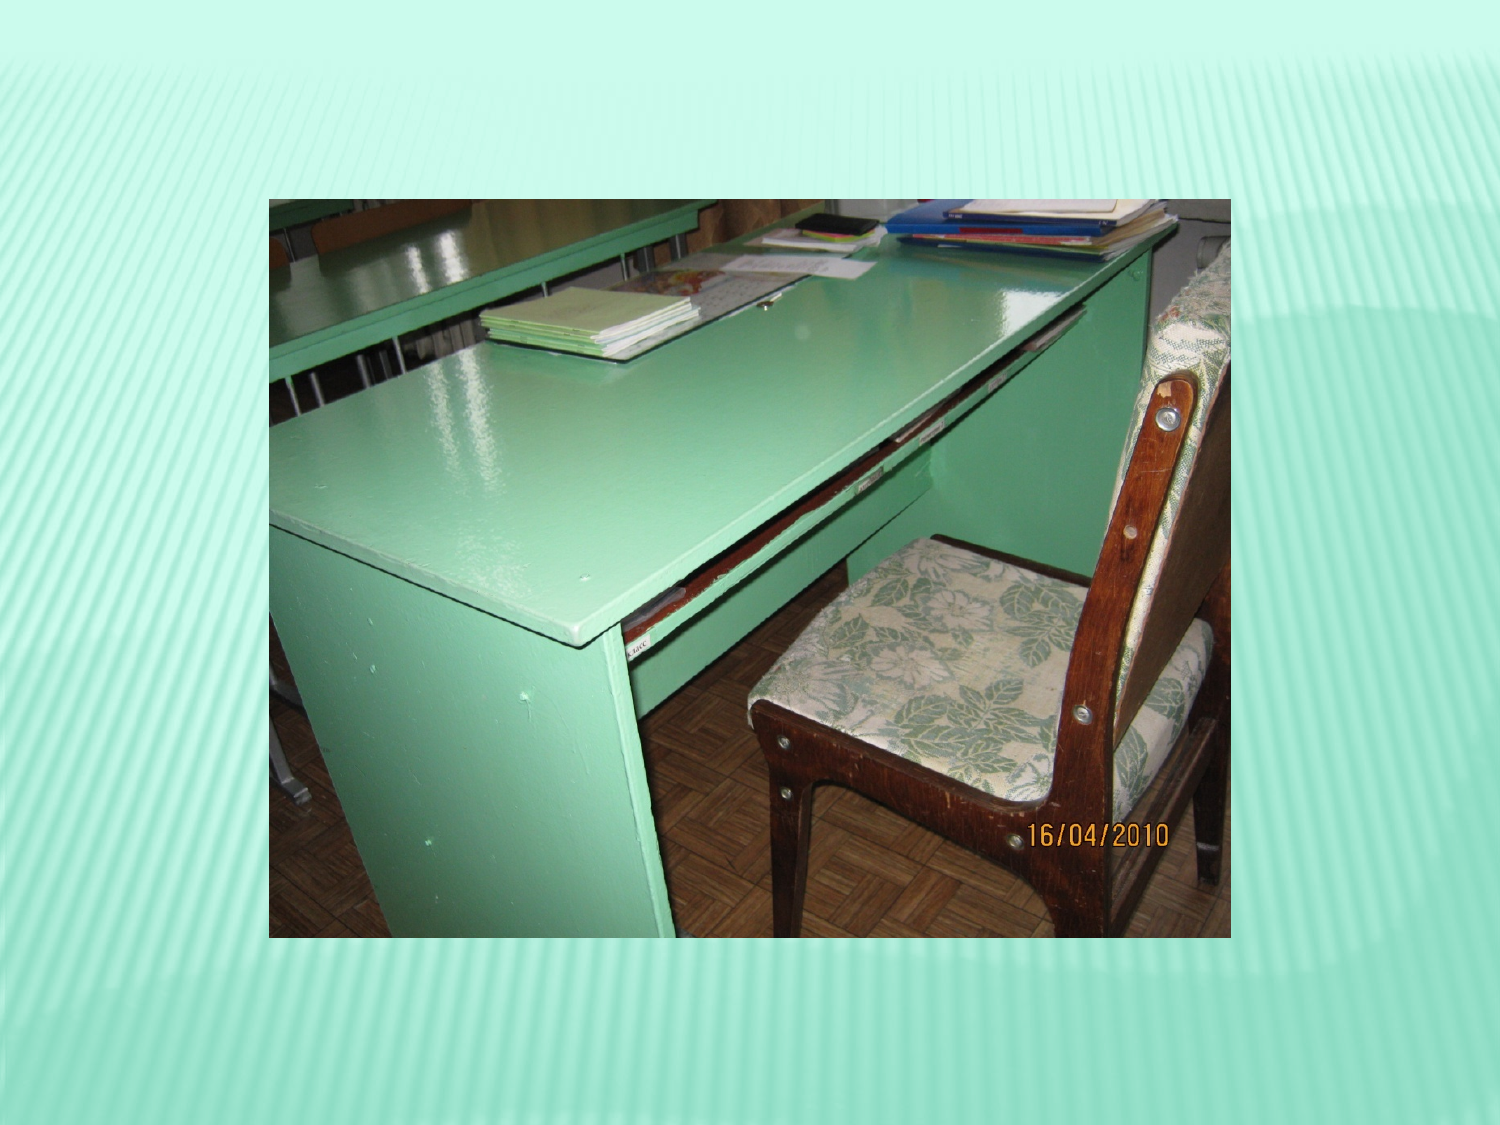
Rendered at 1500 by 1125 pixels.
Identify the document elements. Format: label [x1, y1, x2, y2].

picture [269, 198, 1231, 938]
